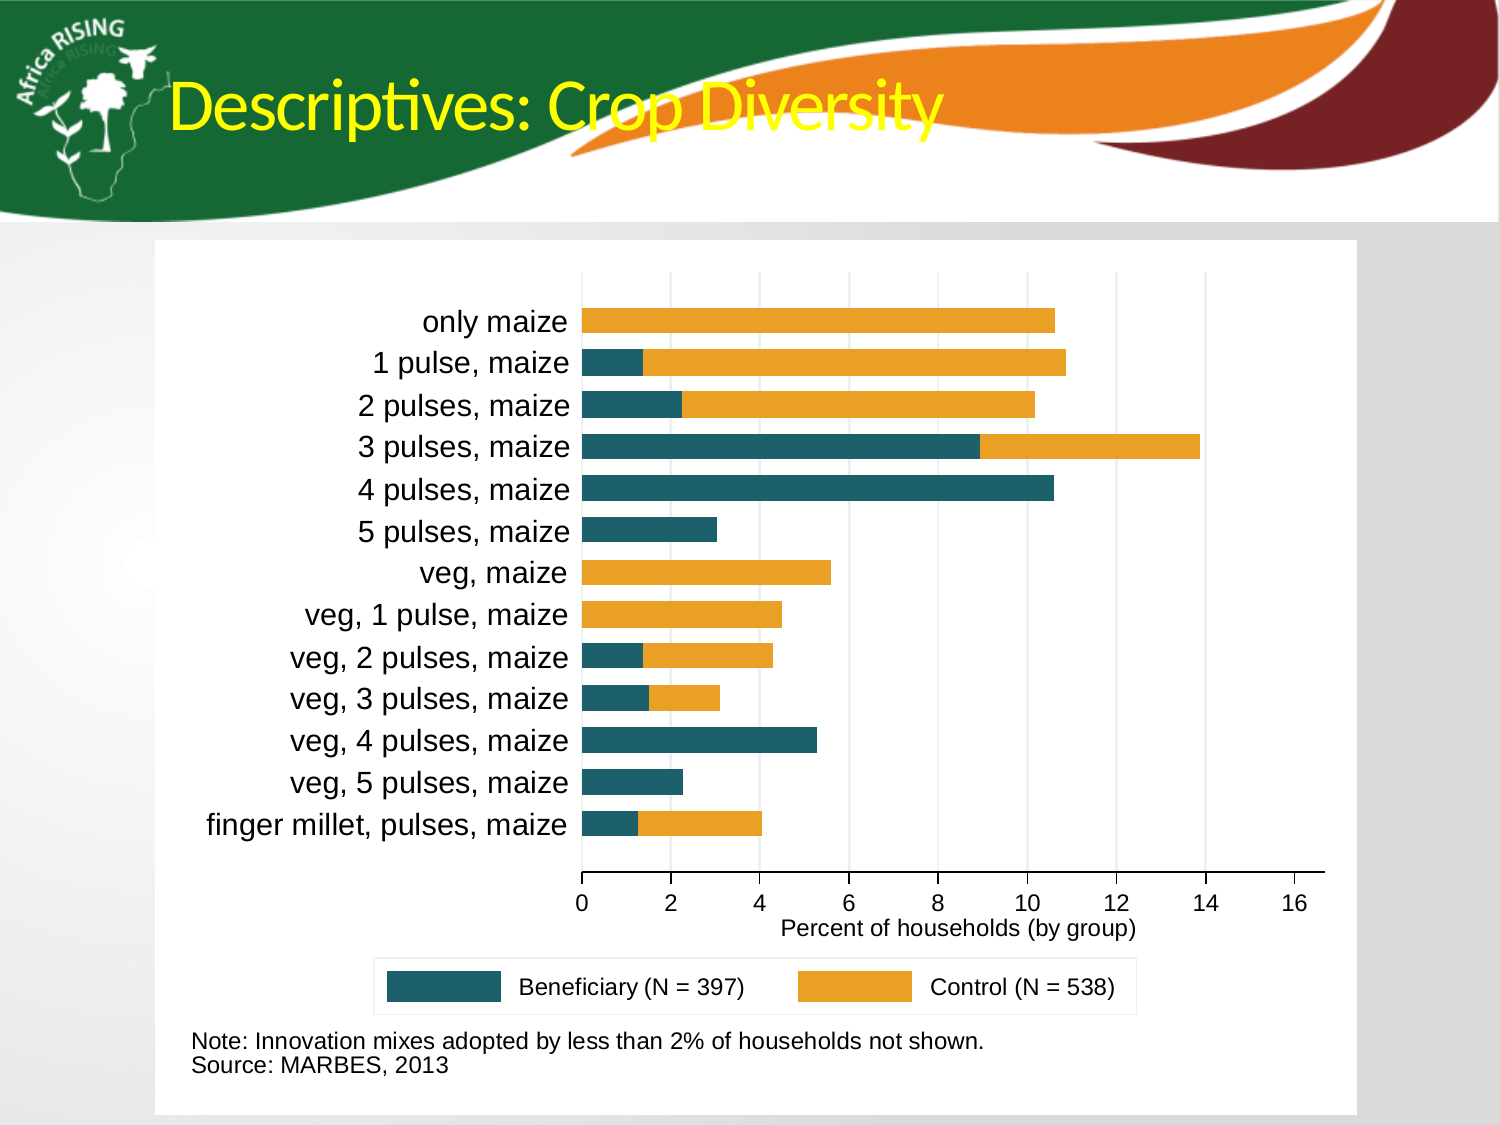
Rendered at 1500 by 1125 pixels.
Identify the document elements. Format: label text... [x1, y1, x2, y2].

picture [0, 0, 1499, 222]
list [143, 230, 1367, 1125]
text_box Descriptives: Crop Diversity [153, 48, 1500, 191]
